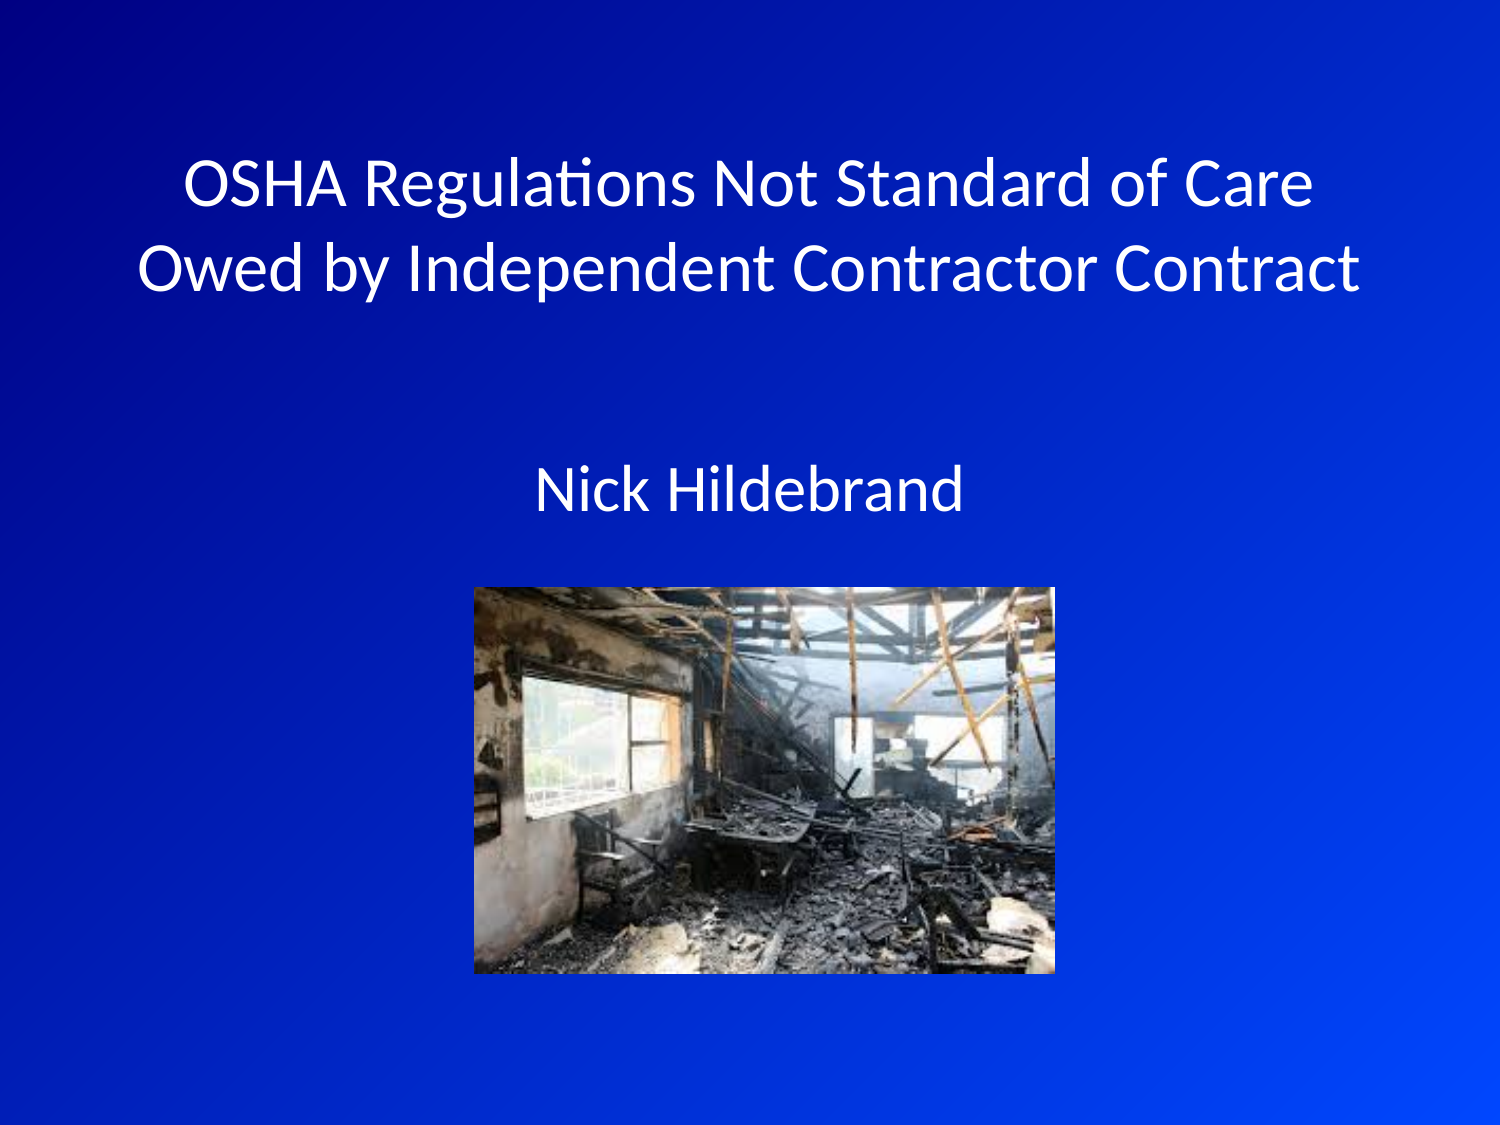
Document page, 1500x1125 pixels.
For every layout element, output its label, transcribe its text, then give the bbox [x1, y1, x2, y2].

subtitle Nick Hildebrand [225, 437, 1275, 725]
title OSHA Regulations Not Standard of Care Owed by Independent Contractor Contract [112, 99, 1388, 342]
picture [474, 587, 1056, 974]
